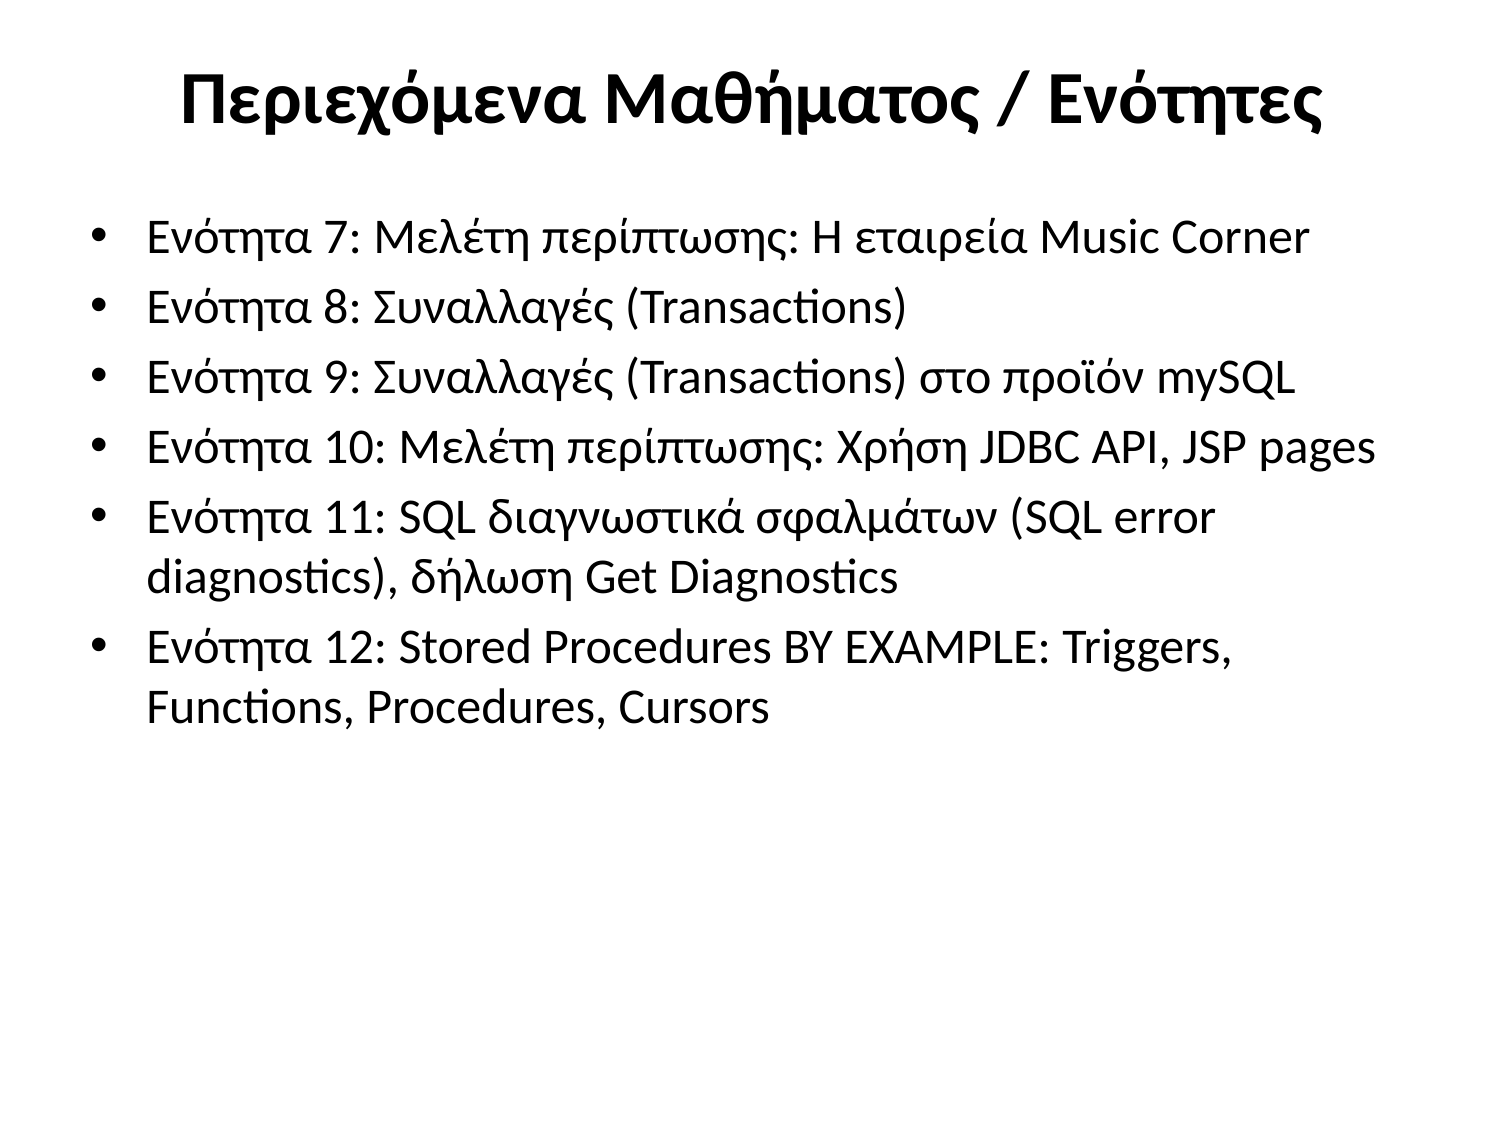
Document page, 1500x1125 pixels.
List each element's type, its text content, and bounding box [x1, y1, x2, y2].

list Ενότητα 7: Μελέτη περίπτωσης: Η εταιρεία Music Corner Ενότητα 8: Συναλλαγές (Transactions) Ενότητα 9: Συναλλαγές (Transactions) στο προϊόν mySQL Ενότητα 10: Μελέτη περίπτωσης: Χρήση JDBC API, JSP pages Ενότητα 11: SQL διαγνωστικά σφαλμάτων (SQL error diagnostics), δήλωση Get Diagnostics Ενότητα 12: Stored Procedures BY EXAMPLE: Triggers, Functions, Procedures, Cursors [75, 196, 1425, 1024]
title Περιεχόμενα Μαθήματος / Ενότητες [76, 19, 1427, 169]
